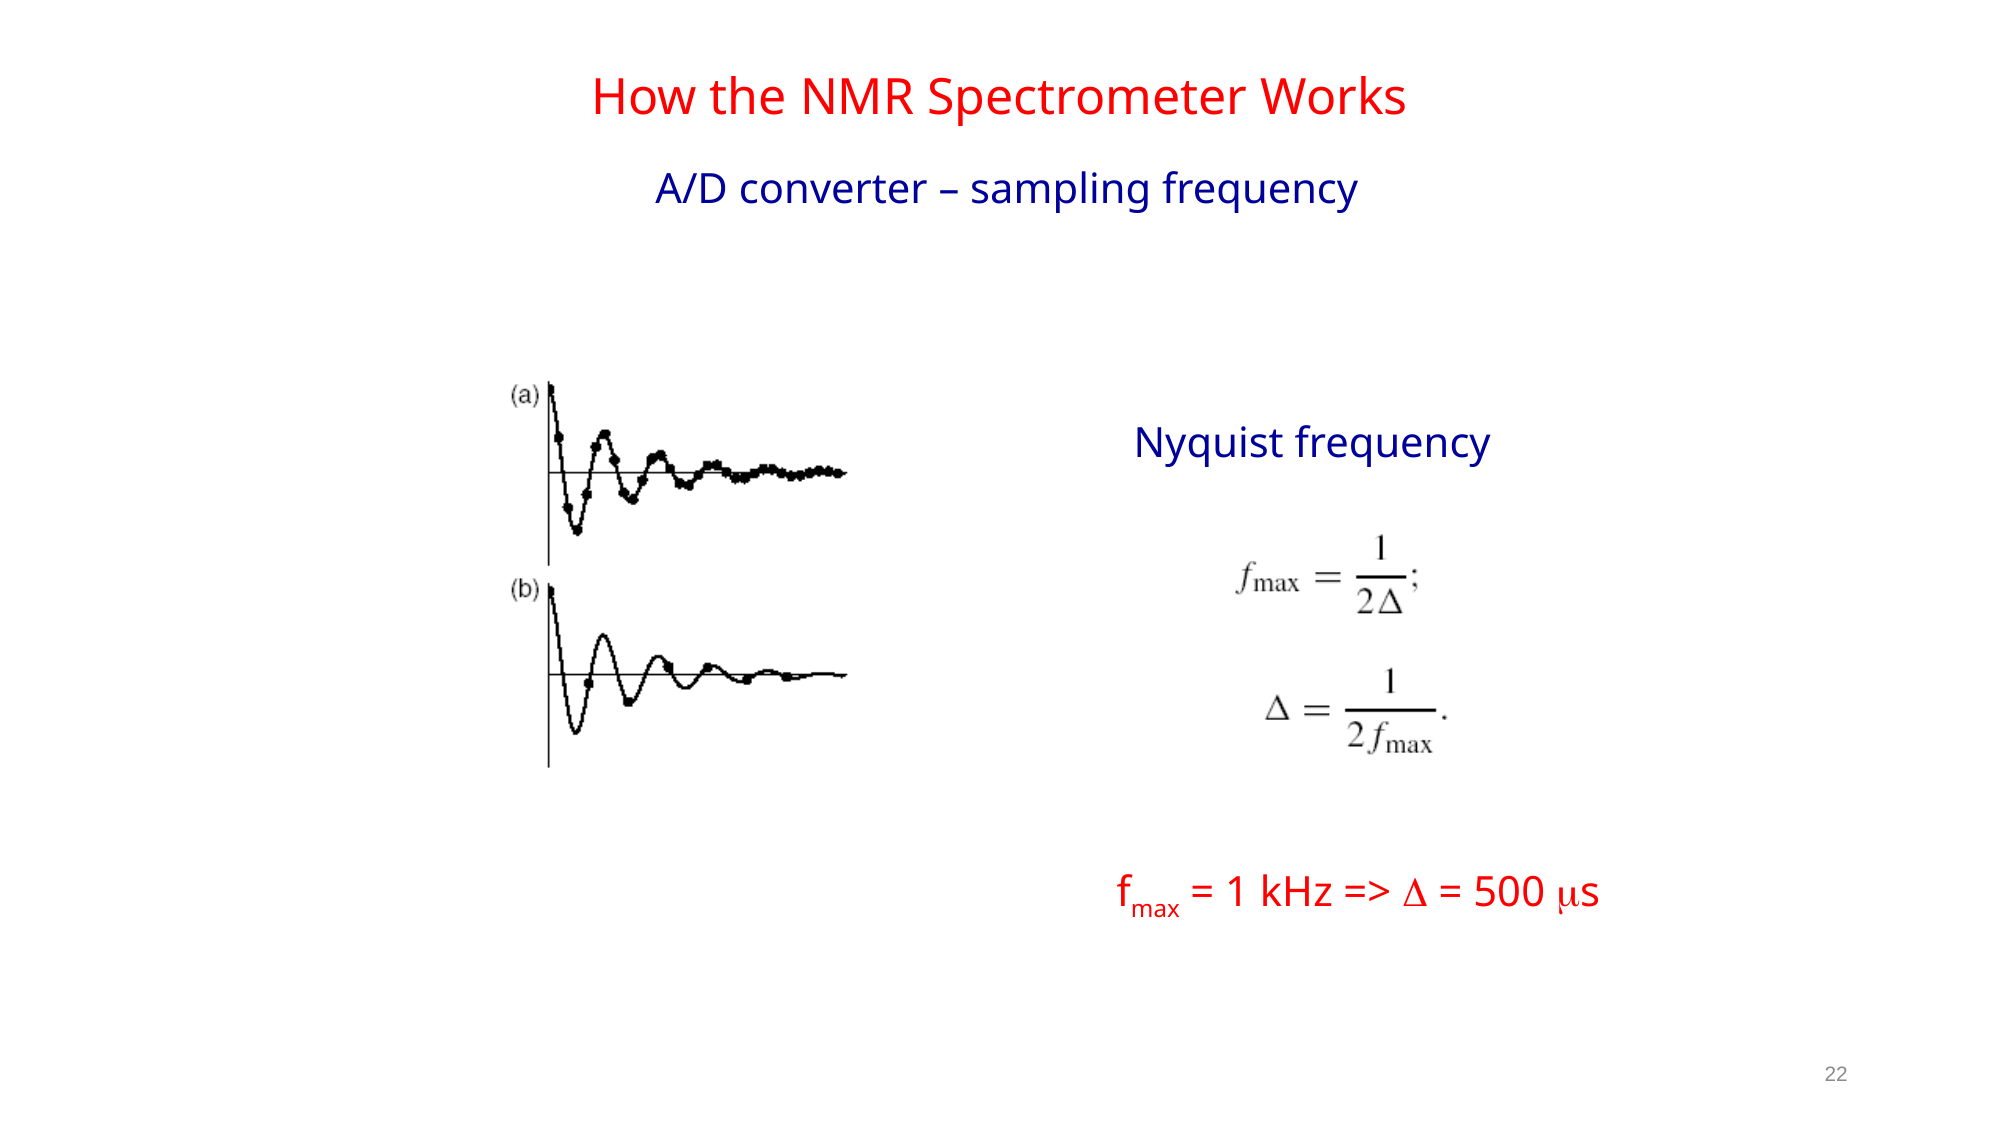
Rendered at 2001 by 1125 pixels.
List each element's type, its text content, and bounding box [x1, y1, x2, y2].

text_box Nyquist frequency [1118, 408, 1506, 474]
picture [1189, 519, 1466, 634]
slide_number 22 [1412, 1042, 1863, 1103]
picture [1212, 654, 1496, 775]
text_box How the NMR Spectrometer Works [324, 45, 1675, 144]
text_box fmax = 1 kHz => D = 500 ms [1101, 857, 1616, 930]
text_box A/D converter – sampling frequency [640, 154, 1374, 220]
picture [462, 347, 871, 793]
